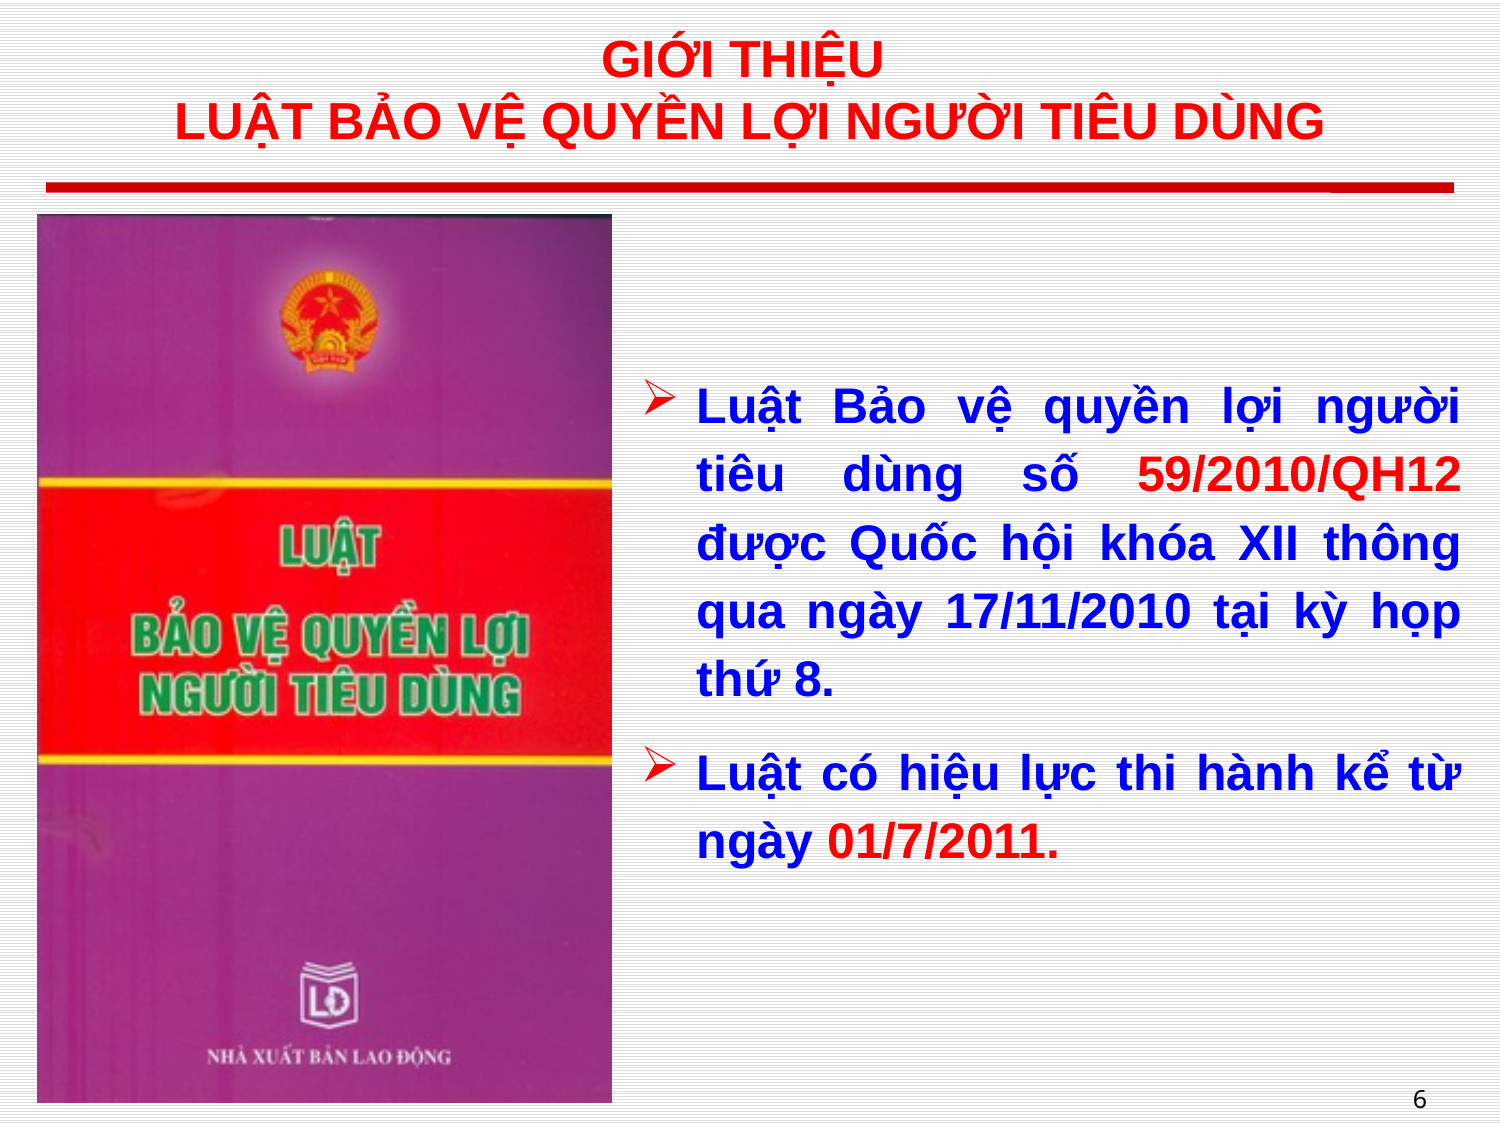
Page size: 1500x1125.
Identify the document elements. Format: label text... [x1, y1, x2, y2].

text_box Luật Bảo vệ quyền lợi người tiêu dùng số 59/2010/QH12 được Quốc hội khóa XII thông qua ngày 17/11/2010 tại kỳ họp thứ 8. Luật có hiệu lực thi hành kể từ ngày 01/7/2011. [617, 350, 1477, 900]
title GIỚI THIỆU LUẬT BẢO VỆ QUYỀN LỢI NGƯỜI TIÊU DÙNG [38, 24, 1463, 150]
picture [37, 213, 613, 1103]
